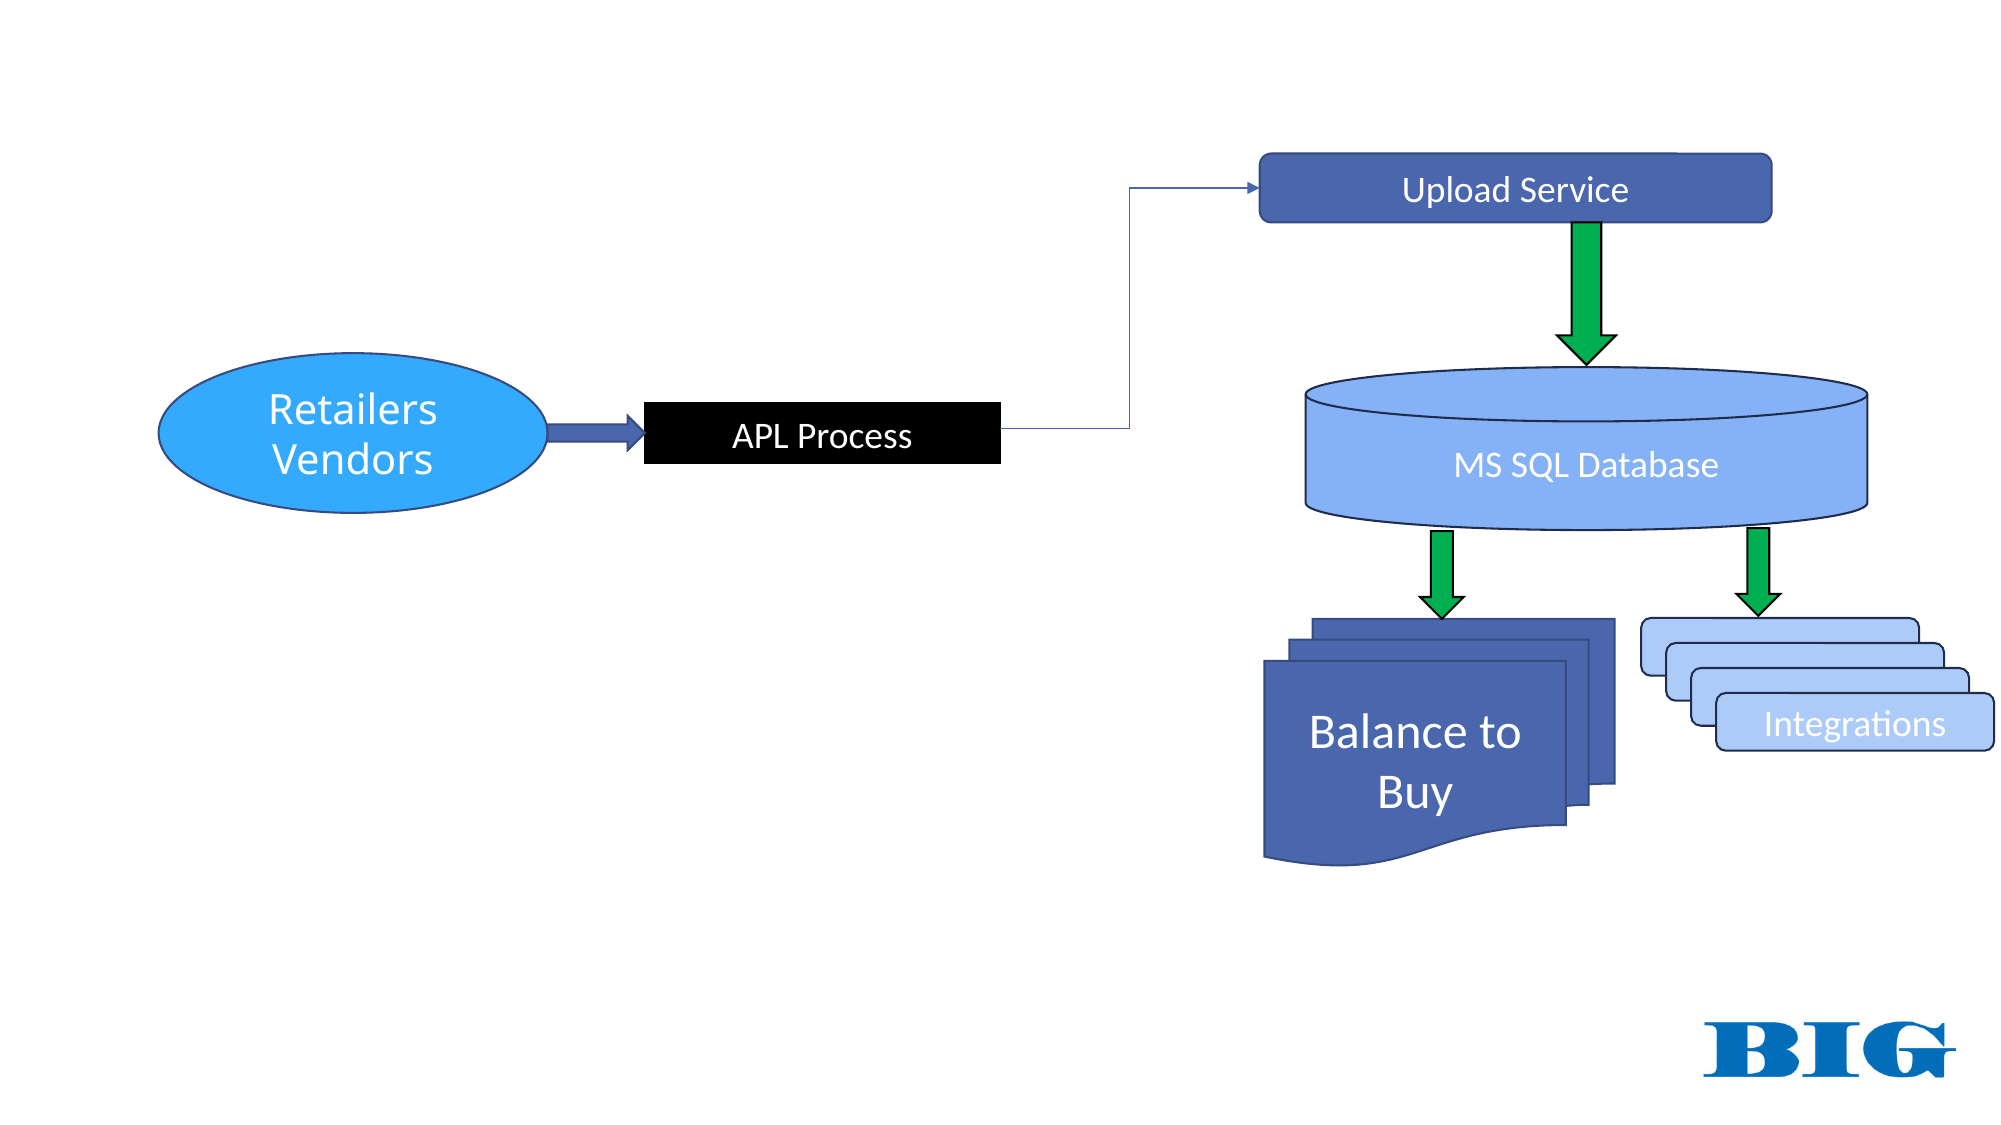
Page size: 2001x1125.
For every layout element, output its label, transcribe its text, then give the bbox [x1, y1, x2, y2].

text_box [1417, 530, 1467, 621]
text_box APL Process [644, 402, 1001, 464]
text_box [1640, 616, 1921, 677]
text_box [1690, 666, 1971, 727]
text_box MS SQL Database [1304, 366, 1869, 532]
text_box [1733, 527, 1783, 618]
text_box Balance to Buy [1263, 617, 1616, 867]
text_box Integrations [1715, 691, 1996, 752]
text_box [546, 413, 647, 453]
text_box [1554, 221, 1619, 367]
text_box Retailers Vendors [157, 352, 548, 514]
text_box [999, 187, 1260, 429]
picture [1696, 1006, 1962, 1092]
text_box Upload Service [1258, 152, 1773, 224]
text_box [1665, 641, 1946, 702]
